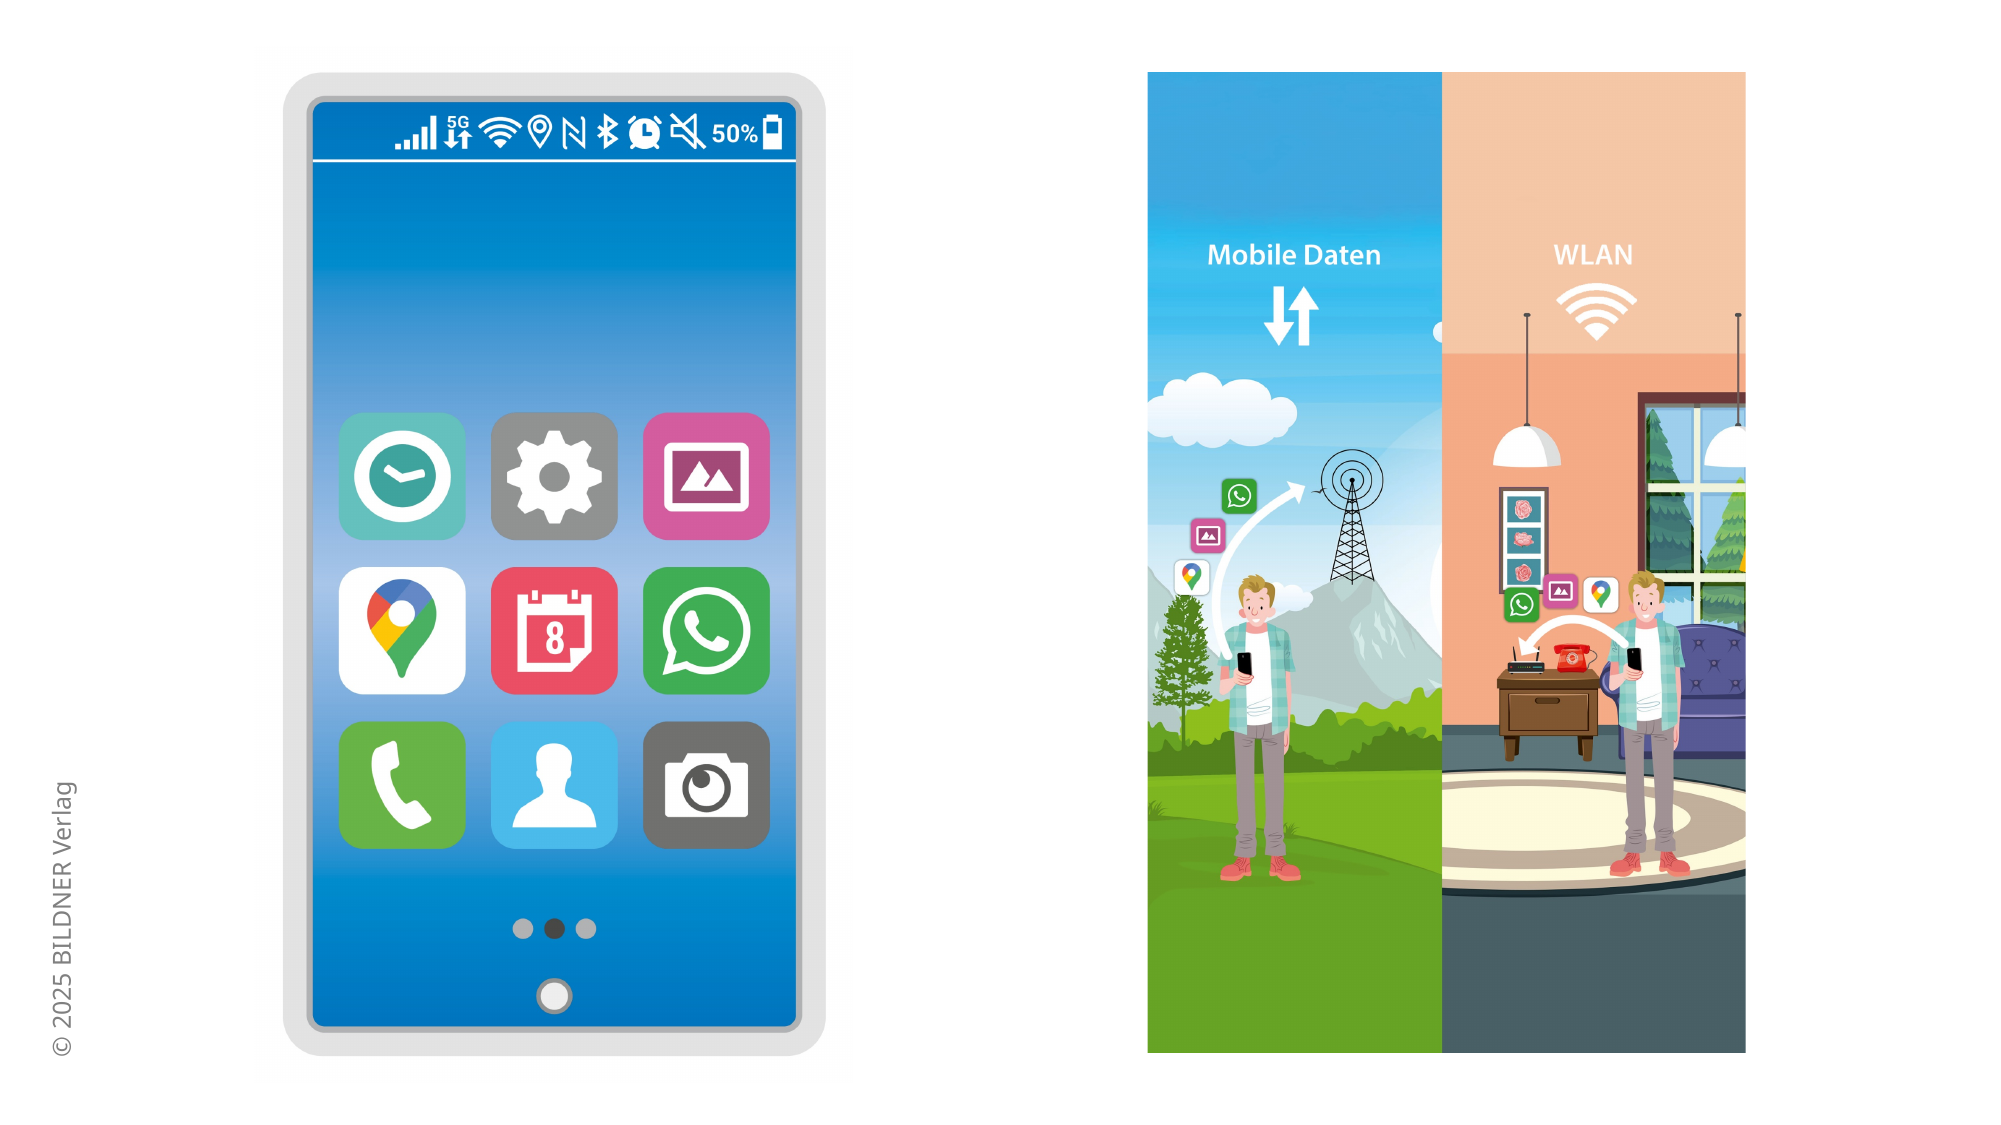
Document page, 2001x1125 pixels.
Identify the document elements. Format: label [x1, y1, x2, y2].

picture [1147, 72, 1746, 1053]
picture [254, 46, 853, 1083]
